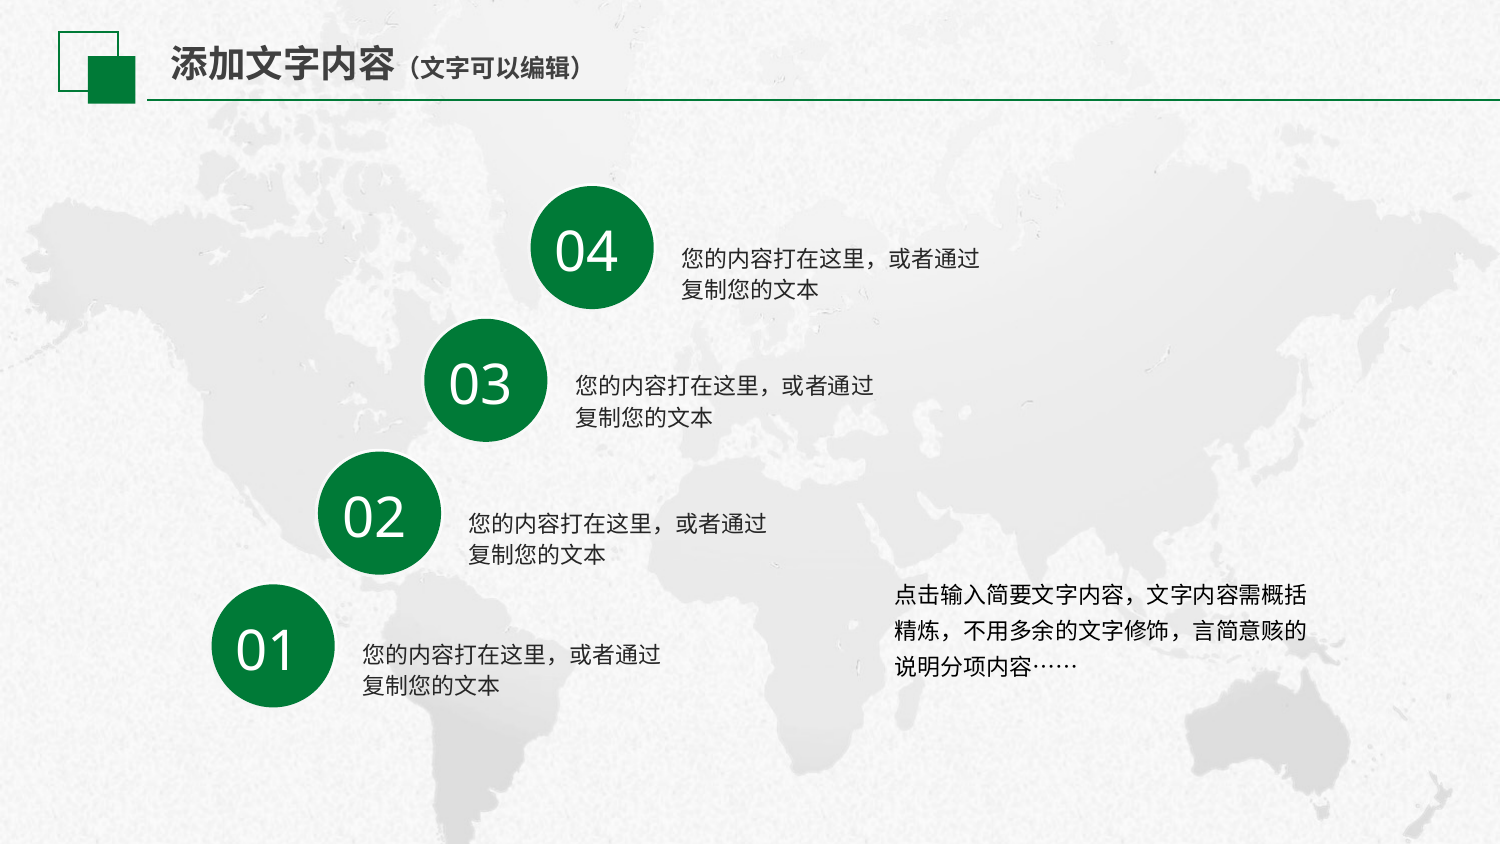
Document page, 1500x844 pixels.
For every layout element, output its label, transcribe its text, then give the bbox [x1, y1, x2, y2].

text_box 添加文字内容（文字可以编辑） [159, 34, 736, 91]
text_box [527, 183, 657, 312]
text_box 您的内容打在这里，或者通过 复制您的文本 [670, 234, 1049, 309]
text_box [208, 581, 338, 711]
text_box 您的内容打在这里，或者通过 复制您的文本 [457, 500, 837, 574]
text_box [315, 448, 444, 578]
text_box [421, 316, 551, 445]
text_box 您的内容打在这里，或者通过 复制您的文本 [351, 630, 731, 705]
picture [0, 0, 1500, 844]
text_box 您的内容打在这里，或者通过 复制您的文本 [563, 362, 943, 437]
text_box 点击输入简要文字内容，文字内容需概括精炼，不用多余的文字修饰，言简意赅的说明分项内容…… [882, 566, 1340, 686]
